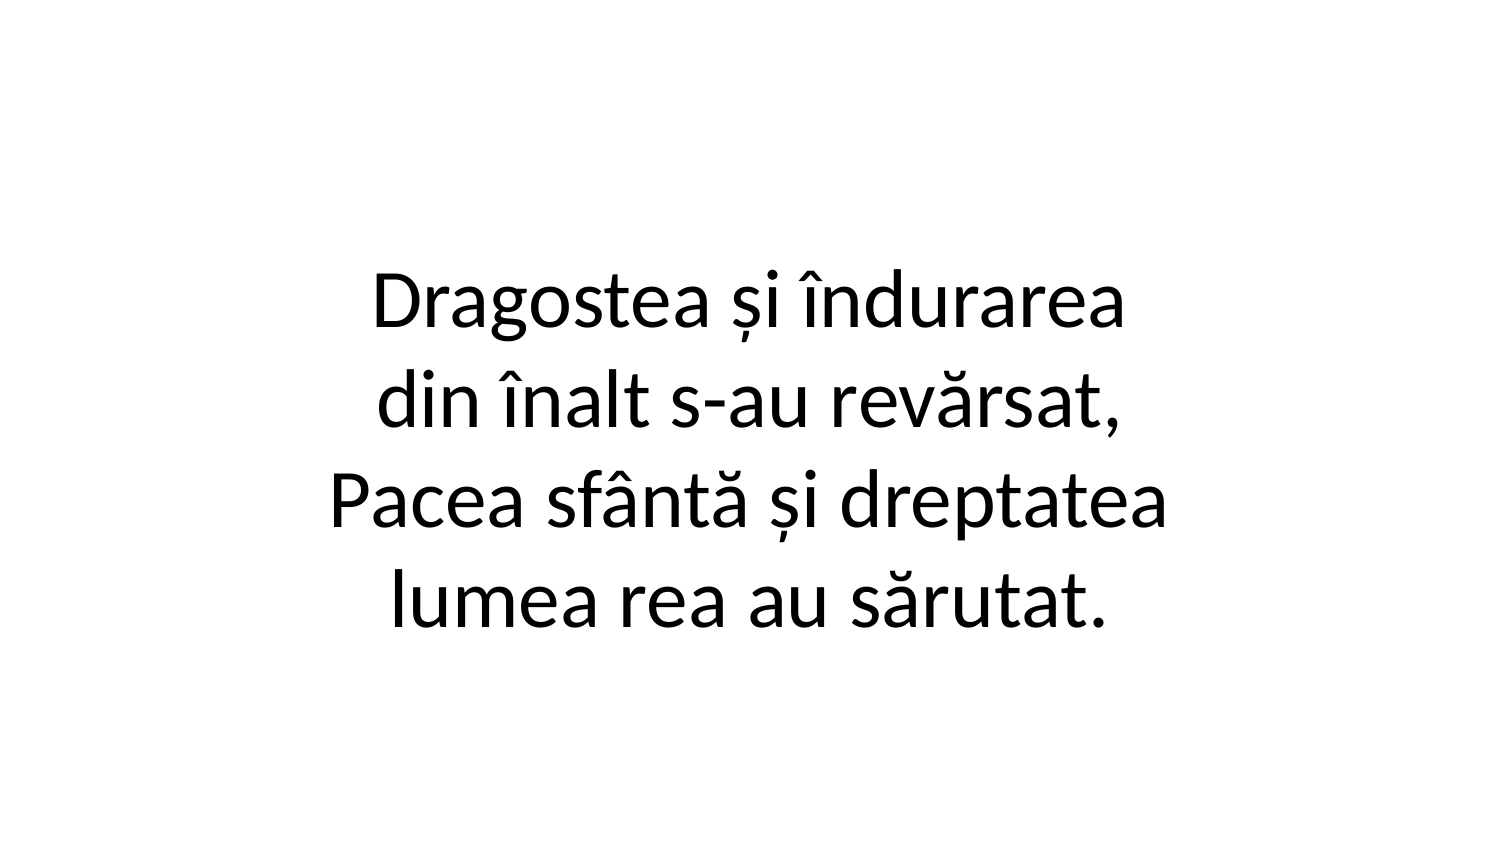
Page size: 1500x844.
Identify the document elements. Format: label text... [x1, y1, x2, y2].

text_box Dragostea și îndurarea din înalt s-au revărsat, Pacea sfântă și dreptatea lumea rea au sărutat. [314, 192, 1186, 652]
